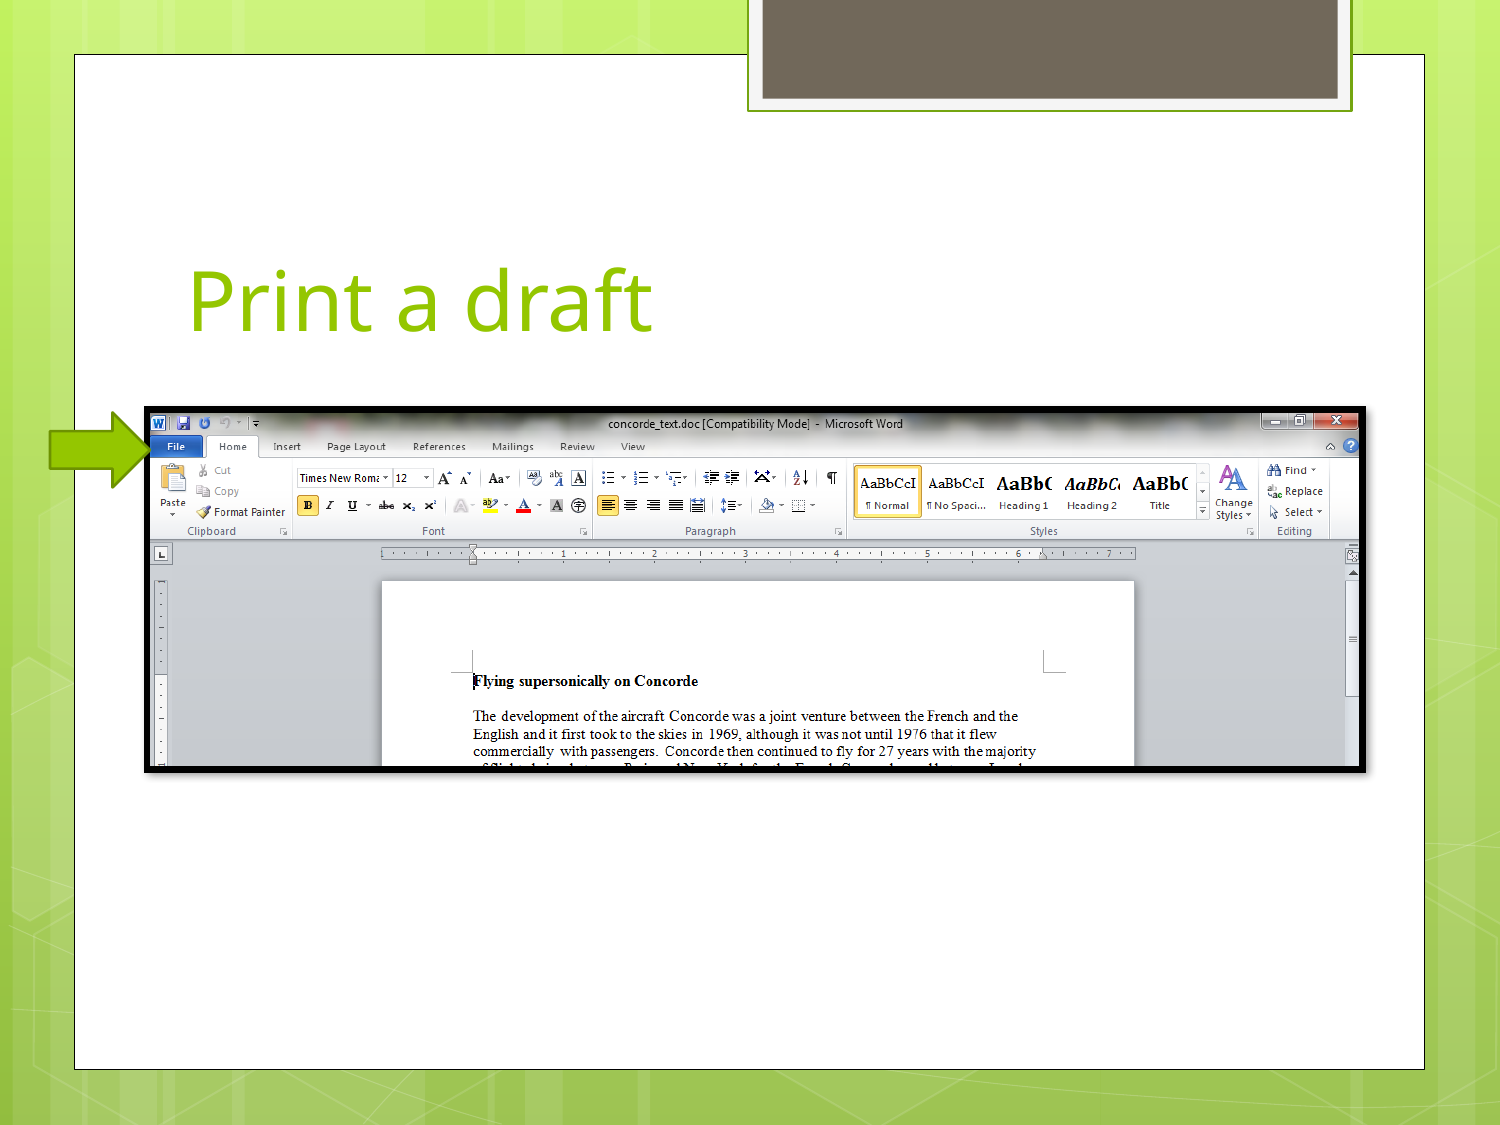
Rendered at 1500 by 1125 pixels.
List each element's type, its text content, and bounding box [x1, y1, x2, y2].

text_box [48, 411, 143, 489]
title Print a draft [171, 168, 1324, 357]
picture [149, 412, 1360, 767]
